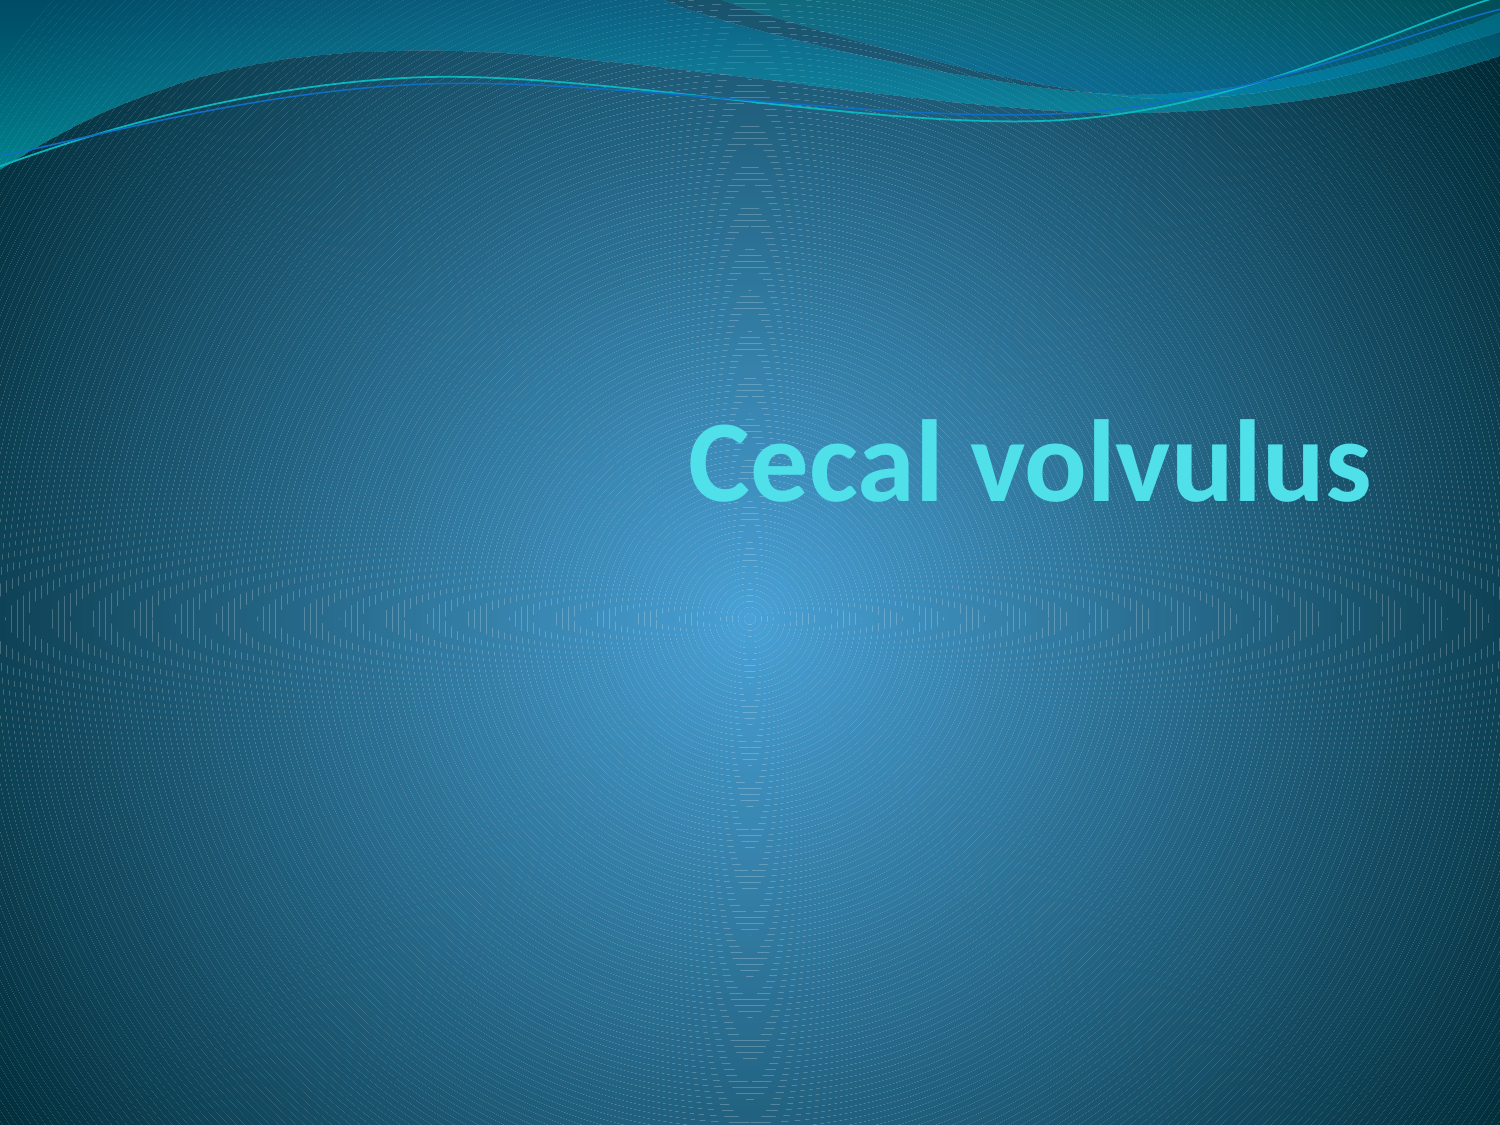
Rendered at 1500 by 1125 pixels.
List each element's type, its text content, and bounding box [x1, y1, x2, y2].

title Cecal volvulus [87, 224, 1376, 525]
